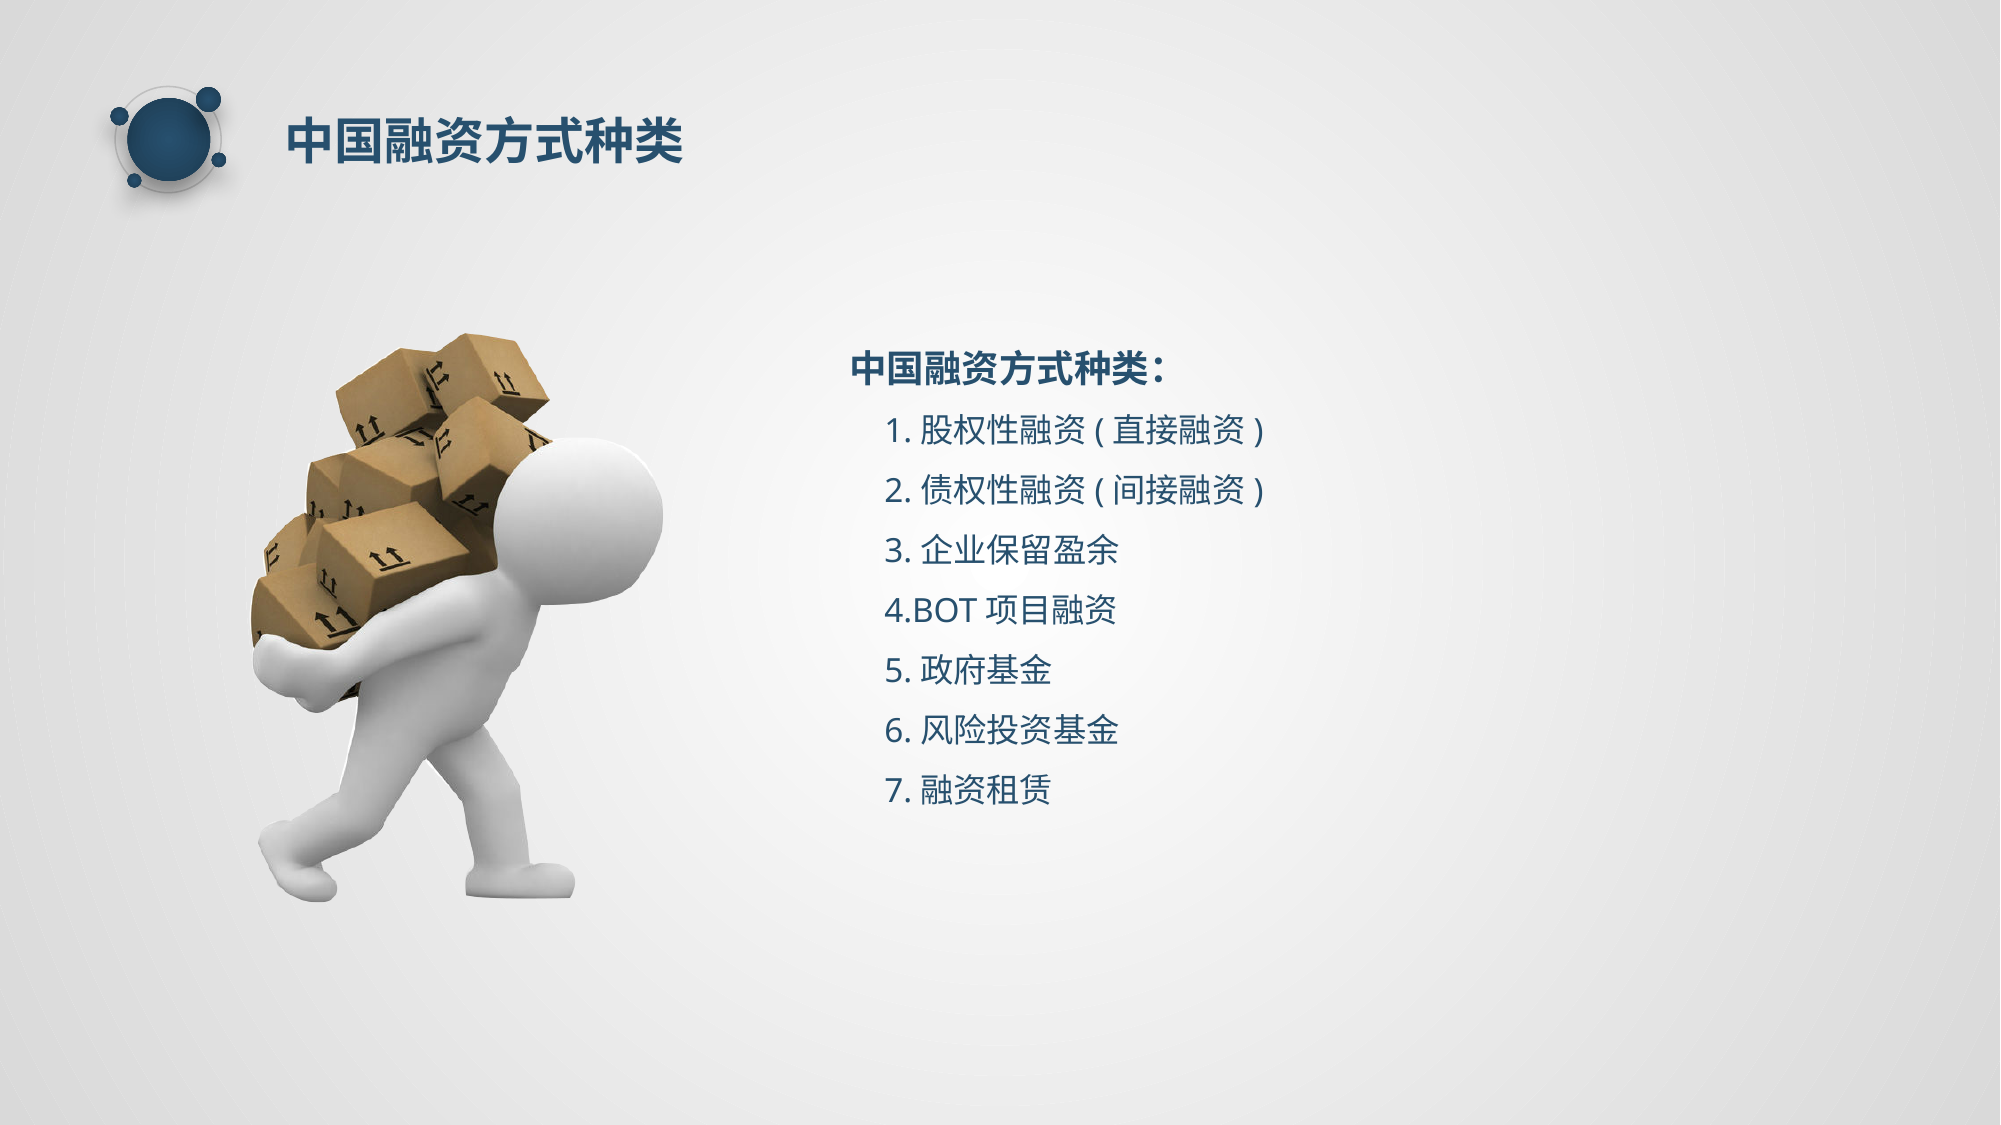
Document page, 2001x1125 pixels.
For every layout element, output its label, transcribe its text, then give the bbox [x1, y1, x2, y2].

picture [184, 264, 719, 974]
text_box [110, 86, 226, 193]
text_box 中国融资方式种类 [270, 101, 700, 177]
text_box 中国融资方式种类： 1.股权性融资(直接融资) 2.债权性融资(间接融资) 3.企业保留盈余 4.BOT项目融资 5.政府基金 6.风险投资基金 7.融资租赁 [834, 314, 1728, 817]
